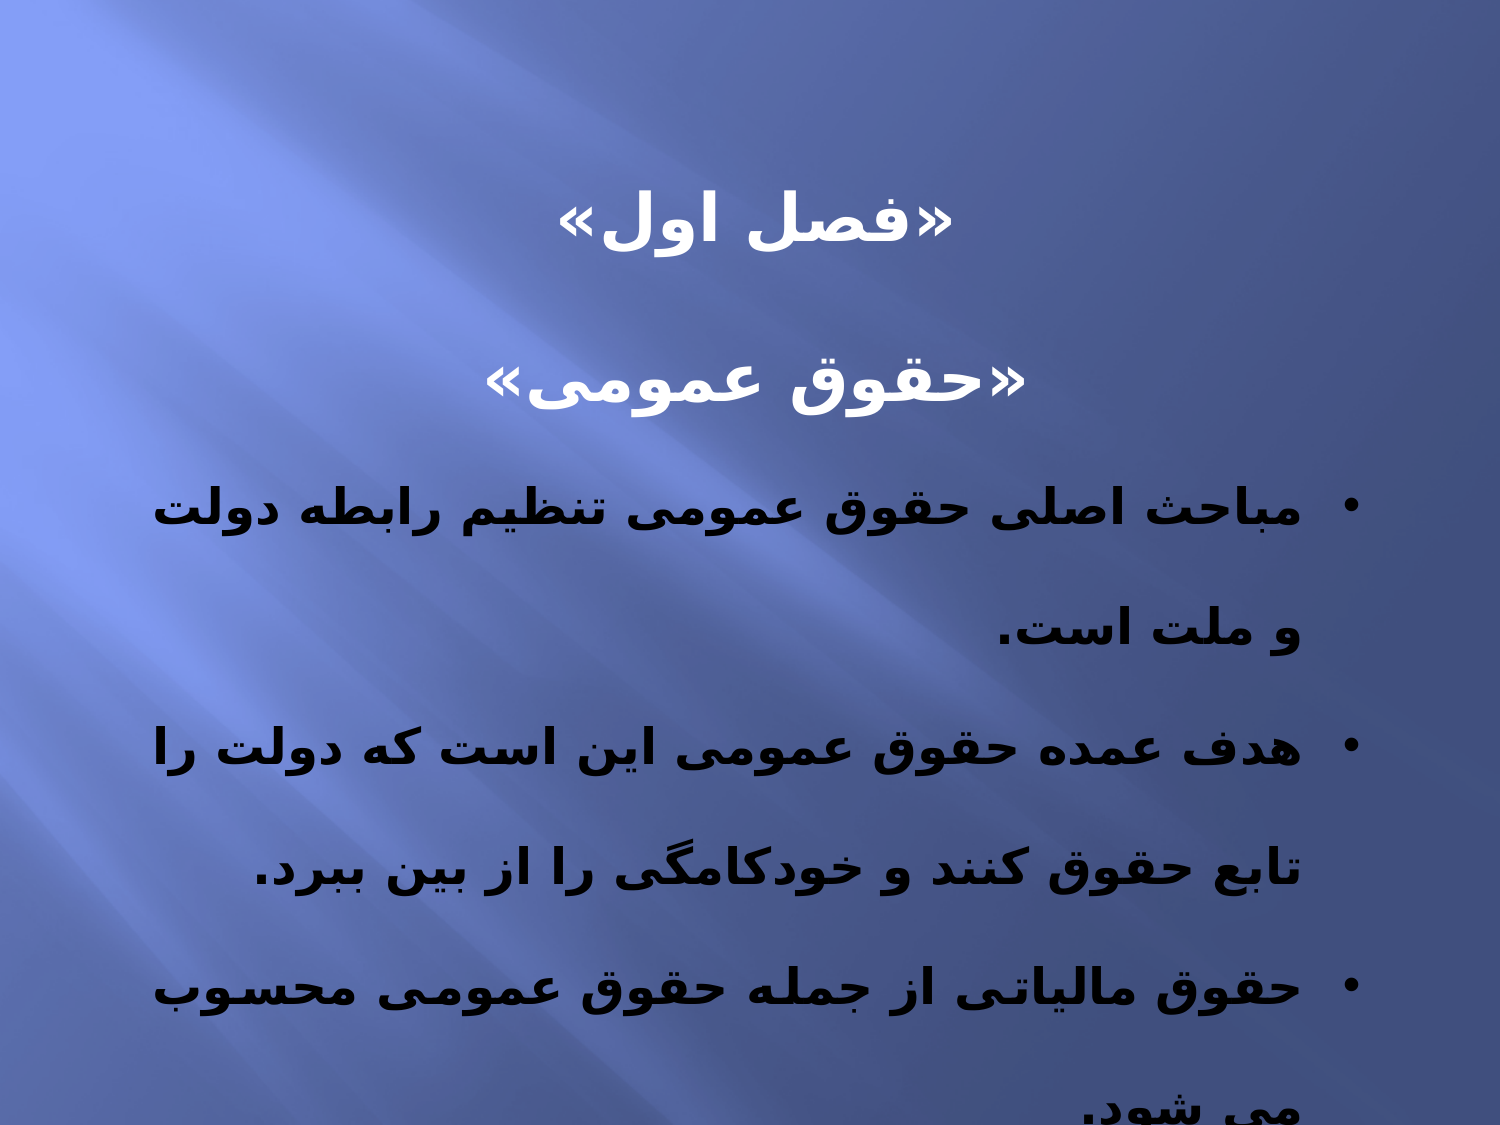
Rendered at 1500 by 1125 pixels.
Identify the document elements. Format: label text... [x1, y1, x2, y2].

text_box «فصل اول» «حقوق عمومی» مباحث اصلی حقوق عمومی تنظیم رابطه دولت و ملت است. هدف عمده حقوق عمومی این است که دولت را تابع حقوق کنند و خودکامگی را از بین ببرد. حقوق مالیاتی از جمله حقوق عمومی محسوب می شود. حقوق مالیاتی شامل قوانین شکلی و ماهر می باشد. [137, 87, 1375, 1125]
